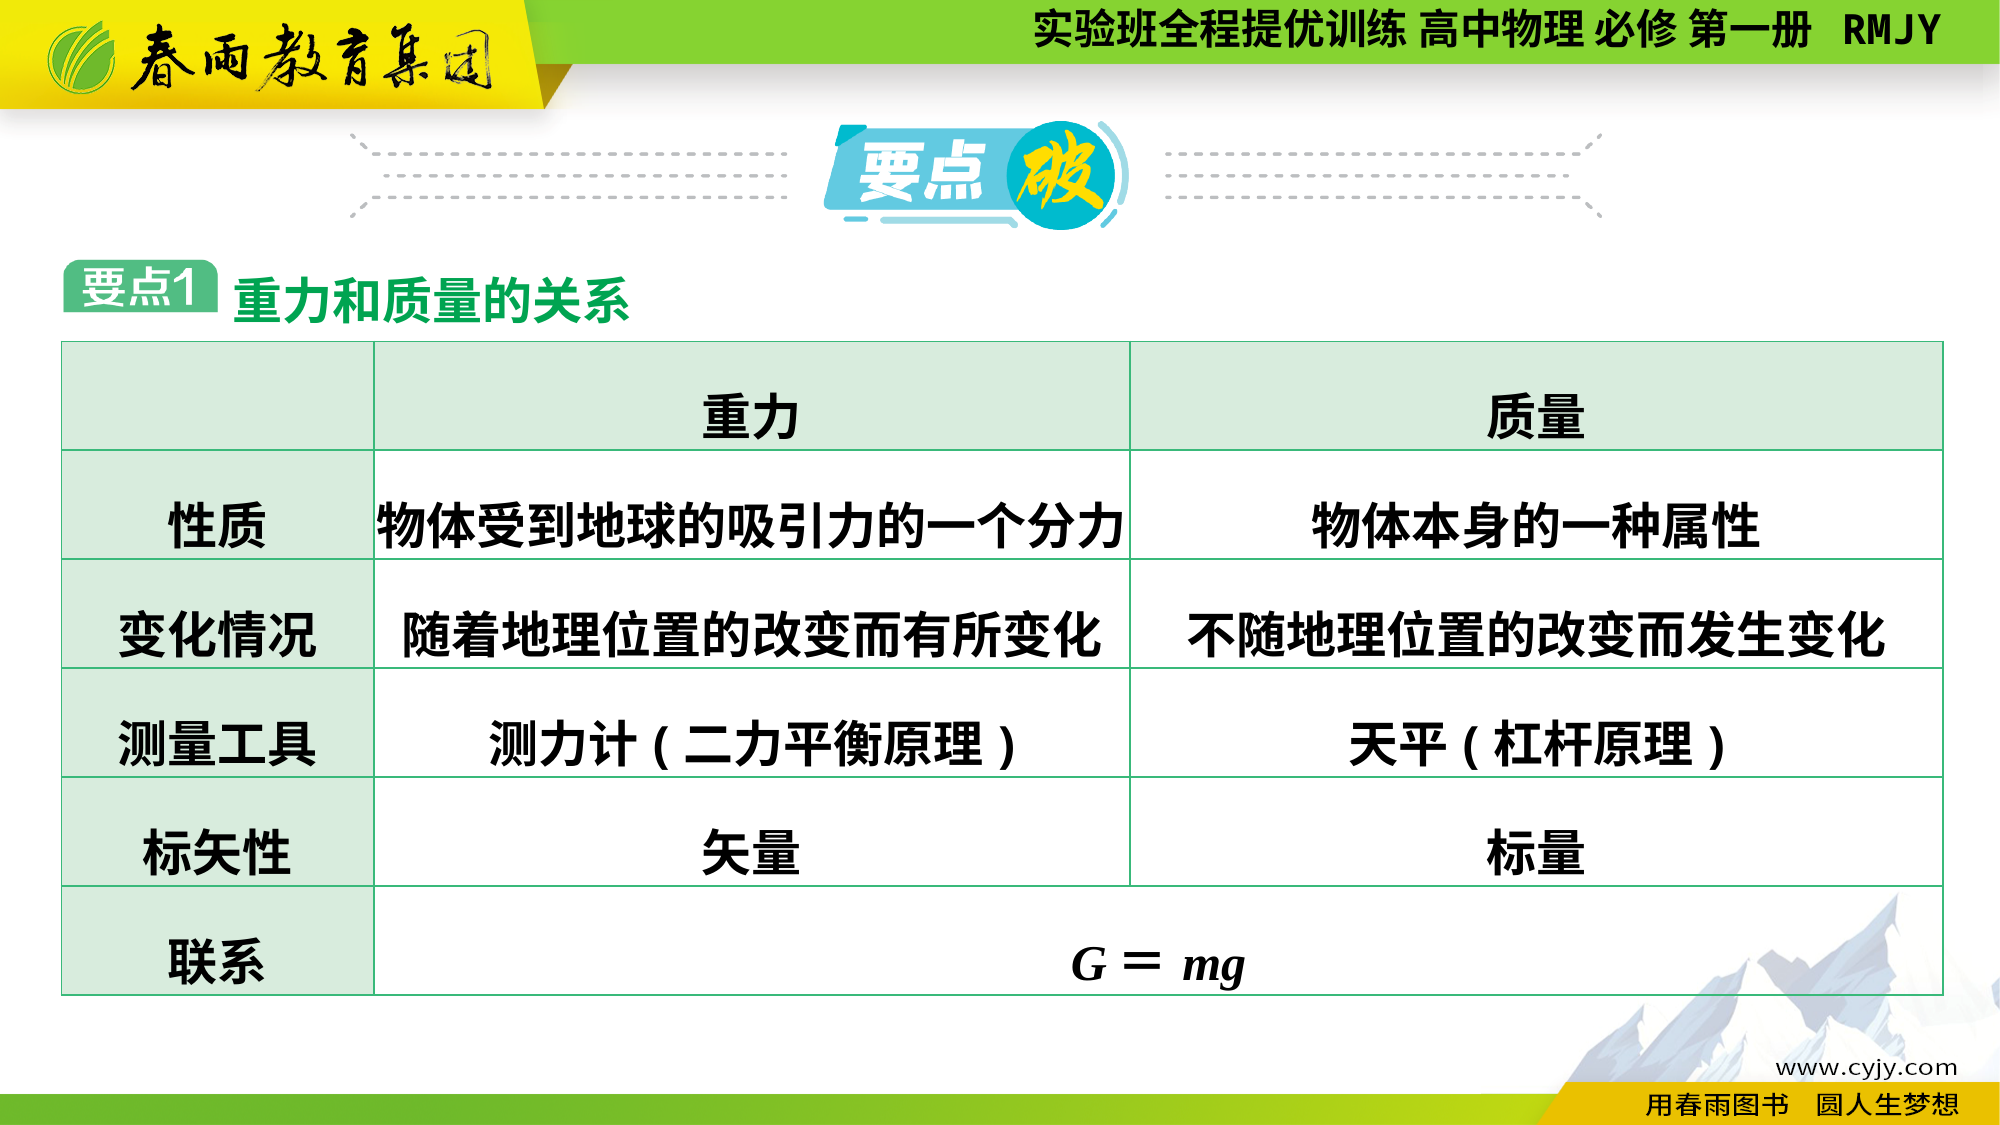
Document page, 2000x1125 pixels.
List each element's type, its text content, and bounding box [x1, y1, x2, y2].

table_cell 联系 [62, 887, 373, 994]
table_header 质量 [1131, 342, 1942, 449]
list 重力和质量的关系 [59, 232, 1944, 328]
table_cell 性质 [62, 451, 373, 558]
table_cell 物体受到地球的吸引力的一个分力 [375, 451, 1129, 558]
table_cell 测量工具 [62, 669, 373, 776]
table_header 重力 [375, 342, 1129, 449]
table_cell 标矢性 [62, 778, 373, 885]
table_cell 不随地理位置的改变而发生变化 [1131, 560, 1942, 667]
table_cell 天平(杠杆原理) [1131, 669, 1942, 776]
picture [0, 0, 2000, 1125]
table_header [62, 342, 373, 449]
table_cell 物体本身的一种属性 [1131, 451, 1942, 558]
table_cell G＝mg [375, 887, 1942, 994]
table_cell 矢量 [375, 778, 1129, 885]
table_cell 标量 [1131, 778, 1942, 885]
table_cell 测力计(二力平衡原理) [375, 669, 1129, 776]
table_cell 随着地理位置的改变而有所变化 [375, 560, 1129, 667]
table_cell 变化情况 [62, 560, 373, 667]
